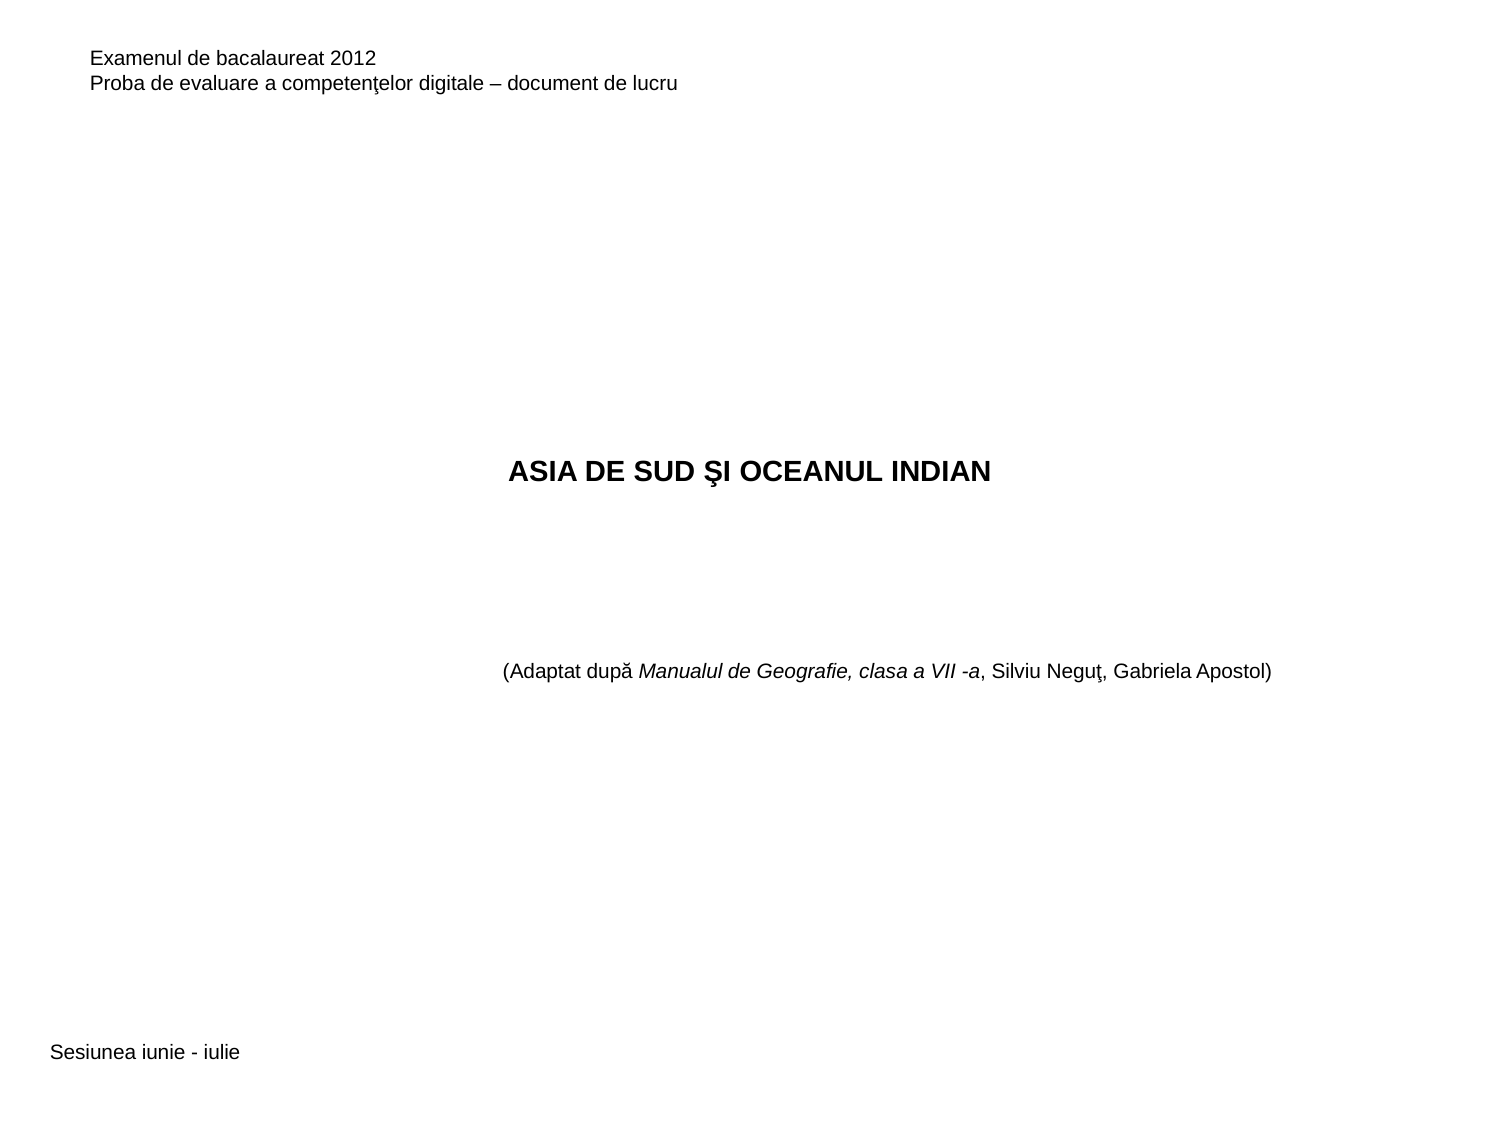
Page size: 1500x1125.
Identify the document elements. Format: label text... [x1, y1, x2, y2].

text_box Sesiunea iunie - iulie [35, 1031, 457, 1071]
title ASIA DE SUD ŞI OCEANUL INDIAN [112, 349, 1388, 591]
text_box Examenul de bacalaureat 2012 Proba de evaluare a competenţelor digitale – document de lucru [75, 37, 1388, 103]
subtitle (Adaptat după Manualul de Geografie, clasa a VII -a, Silviu Neguţ, Gabriela Apostol) [362, 649, 1413, 763]
